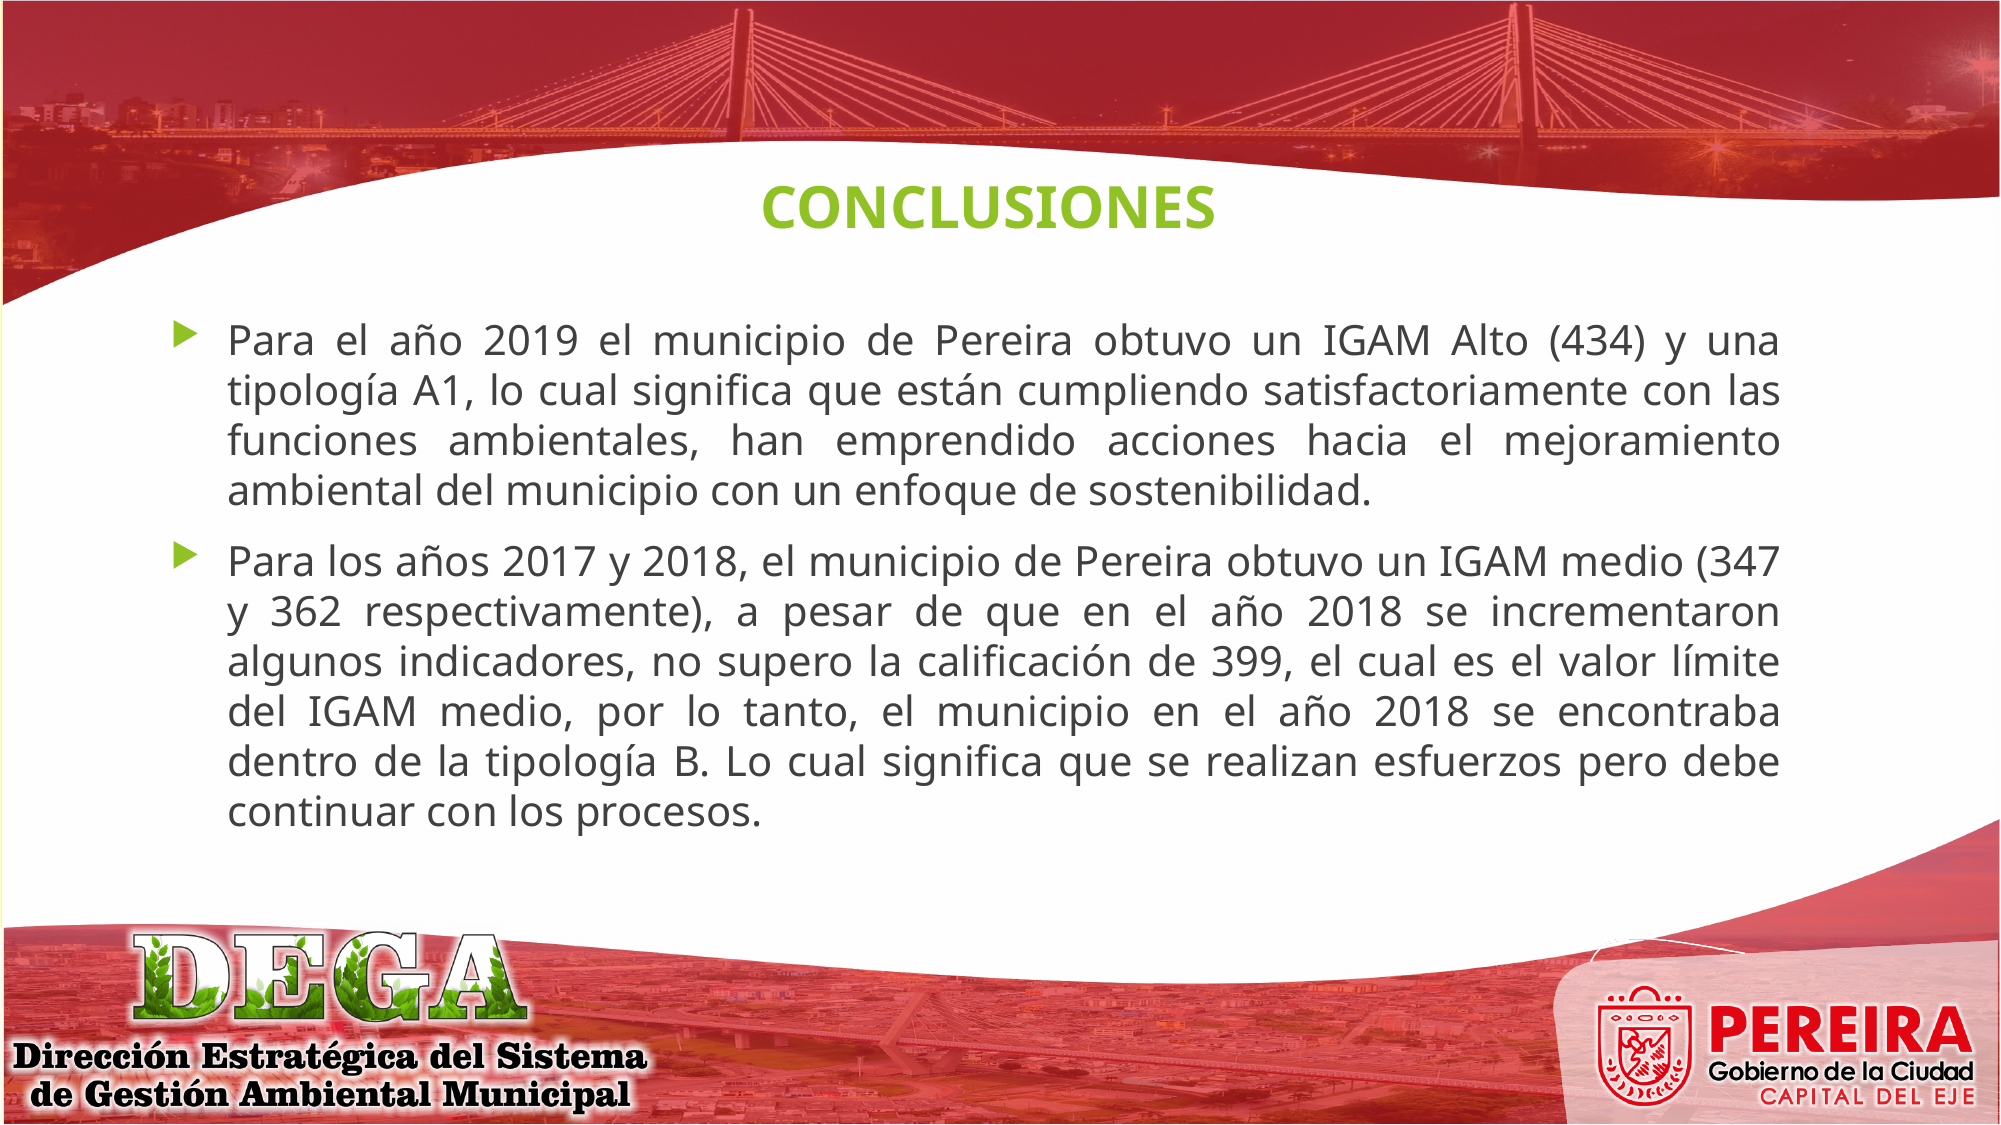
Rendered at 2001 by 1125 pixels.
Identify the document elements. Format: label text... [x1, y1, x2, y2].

picture [0, 0, 2001, 1125]
text_box CONCLUSIONES [283, 162, 1694, 226]
list Para el año 2019 el municipio de Pereira obtuvo un IGAM Alto (434) y una tipología A1, lo cual significa que están cumpliendo satisfactoriamente con las funciones ambientales, han emprendido acciones hacia el mejoramiento ambiental del municipio con un enfoque de sostenibilidad. Para los años 2017 y 2018, el municipio de Pereira obtuvo un IGAM medio (347 y 362 respectivamente), a pesar de que en el año 2018 se incrementaron algunos indicadores, no supero la calificación de 399, el cual es el valor límite del IGAM medio, por lo tanto, el municipio en el año 2018 se encontraba dentro de la tipología B. Lo cual significa que se realizan esfuerzos pero debe continuar con los procesos. [155, 306, 1798, 864]
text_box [1, 920, 1998, 1125]
